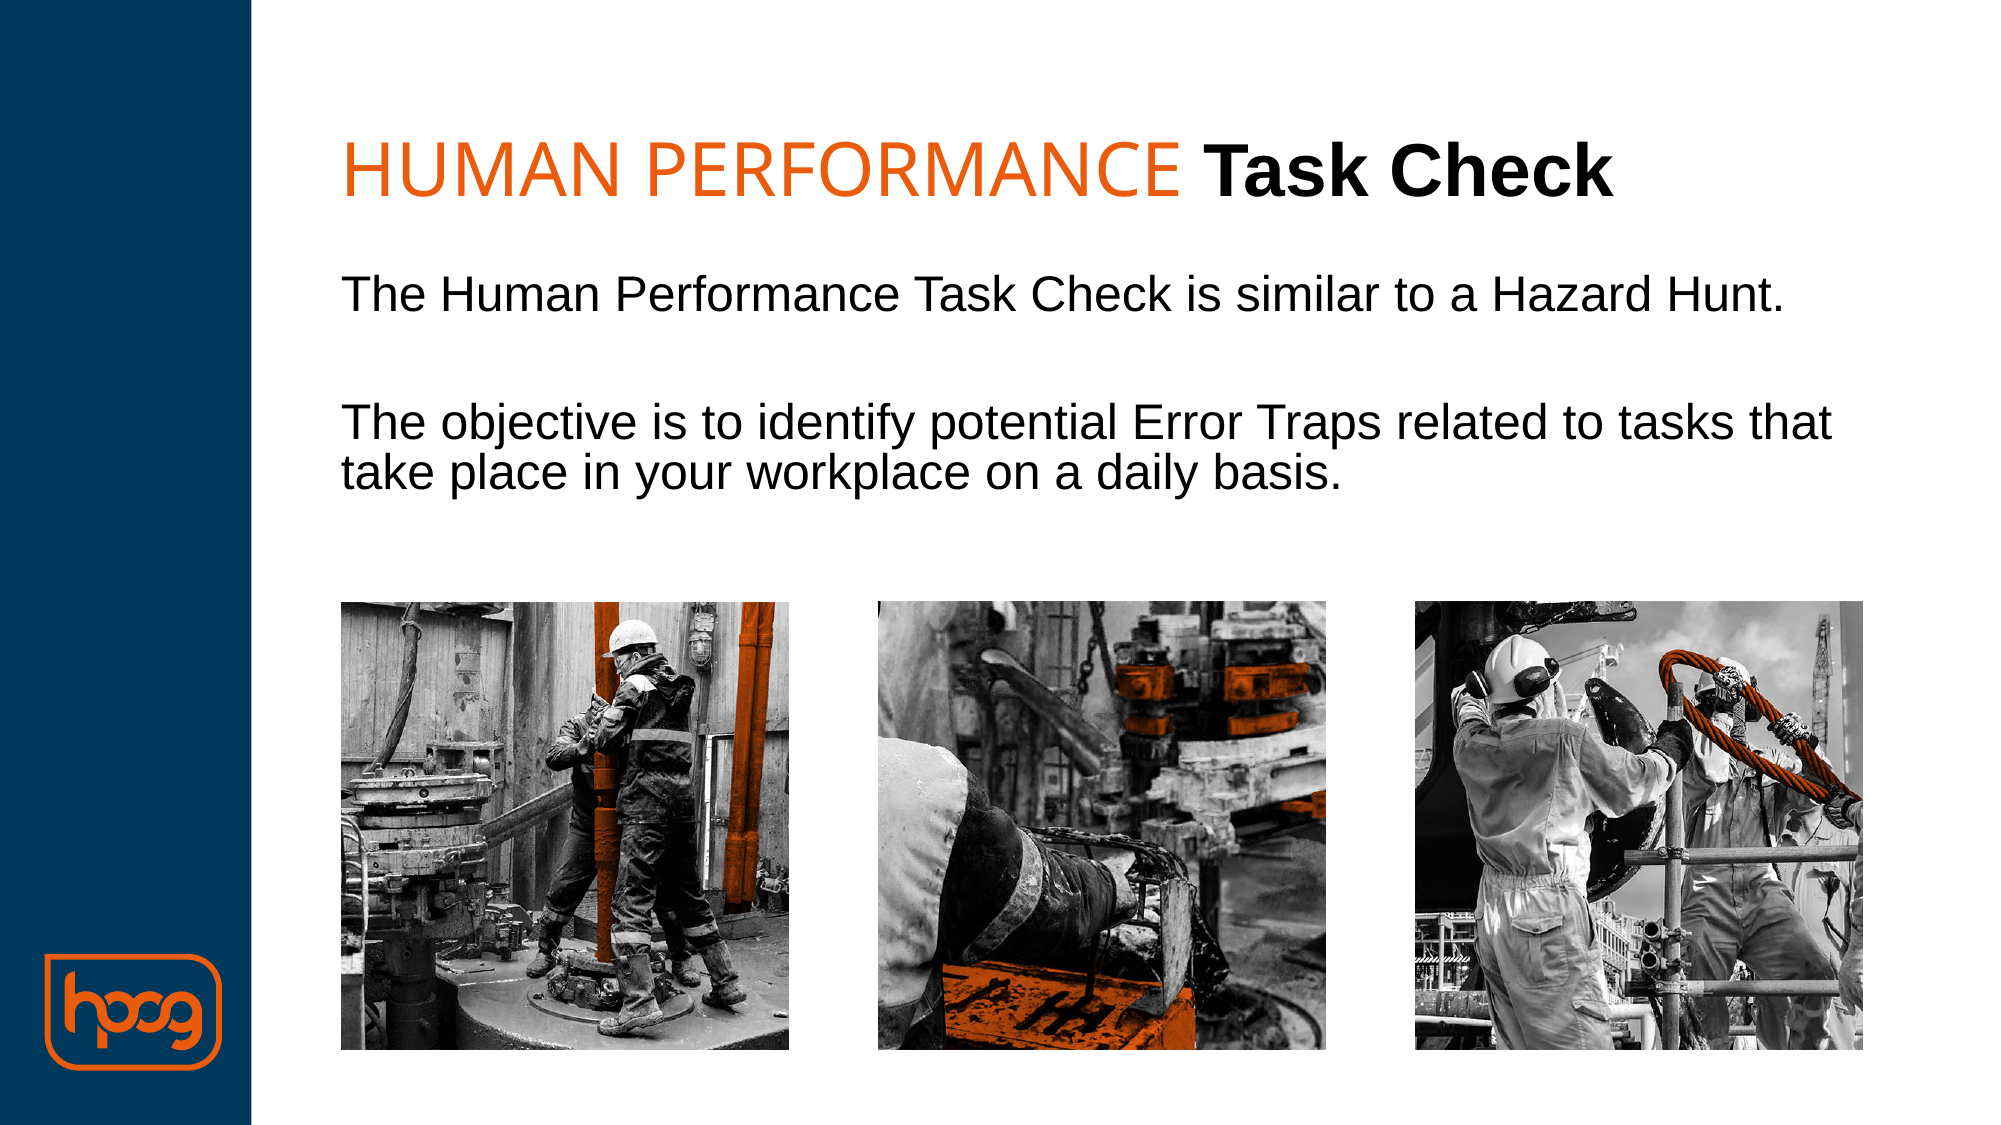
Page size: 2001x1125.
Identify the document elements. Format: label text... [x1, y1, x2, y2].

picture [341, 602, 789, 1050]
list The Human Performance Task Check is similar to a Hazard Hunt. The objective is to identify potential Error Traps related to tasks that take place in your workplace on a daily basis. [325, 255, 1863, 587]
title HUMAN PERFORMANCE Task Check [325, 59, 1863, 255]
picture [878, 601, 1326, 1050]
picture [1415, 601, 1863, 1050]
